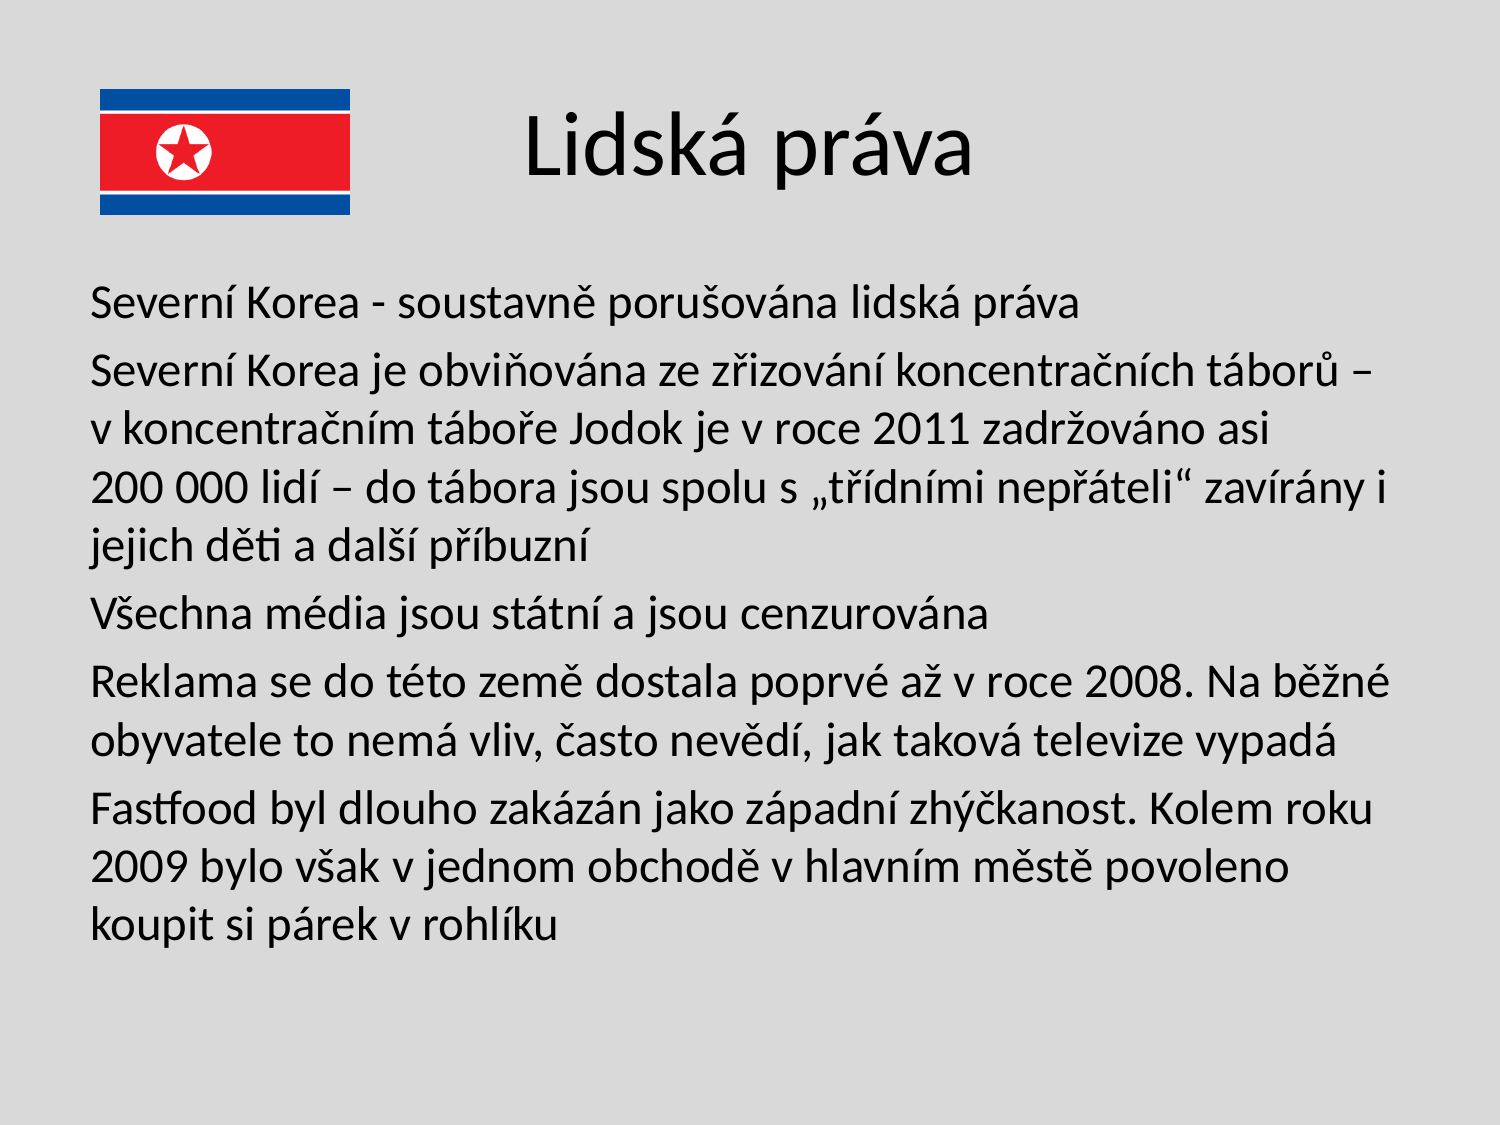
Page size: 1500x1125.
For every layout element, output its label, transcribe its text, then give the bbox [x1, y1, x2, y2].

picture [100, 89, 350, 215]
title Lidská práva [75, 45, 1425, 233]
list Severní Korea - soustavně porušována lidská práva Severní Korea je obviňována ze zřizování koncentračních táborů – v koncentračním táboře Jodok je v roce 2011 zadržováno asi 200 000 lidí – do tábora jsou spolu s „třídními nepřáteli“ zavírány i jejich děti a další příbuzní Všechna média jsou státní a jsou cenzurována Reklama se do této země dostala poprvé až v roce 2008. Na běžné obyvatele to nemá vliv, často nevědí, jak taková televize vypadá Fastfood byl dlouho zakázán jako západní zhýčkanost. Kolem roku 2009 bylo však v jednom obchodě v hlavním městě povoleno koupit si párek v rohlíku [75, 262, 1425, 1005]
